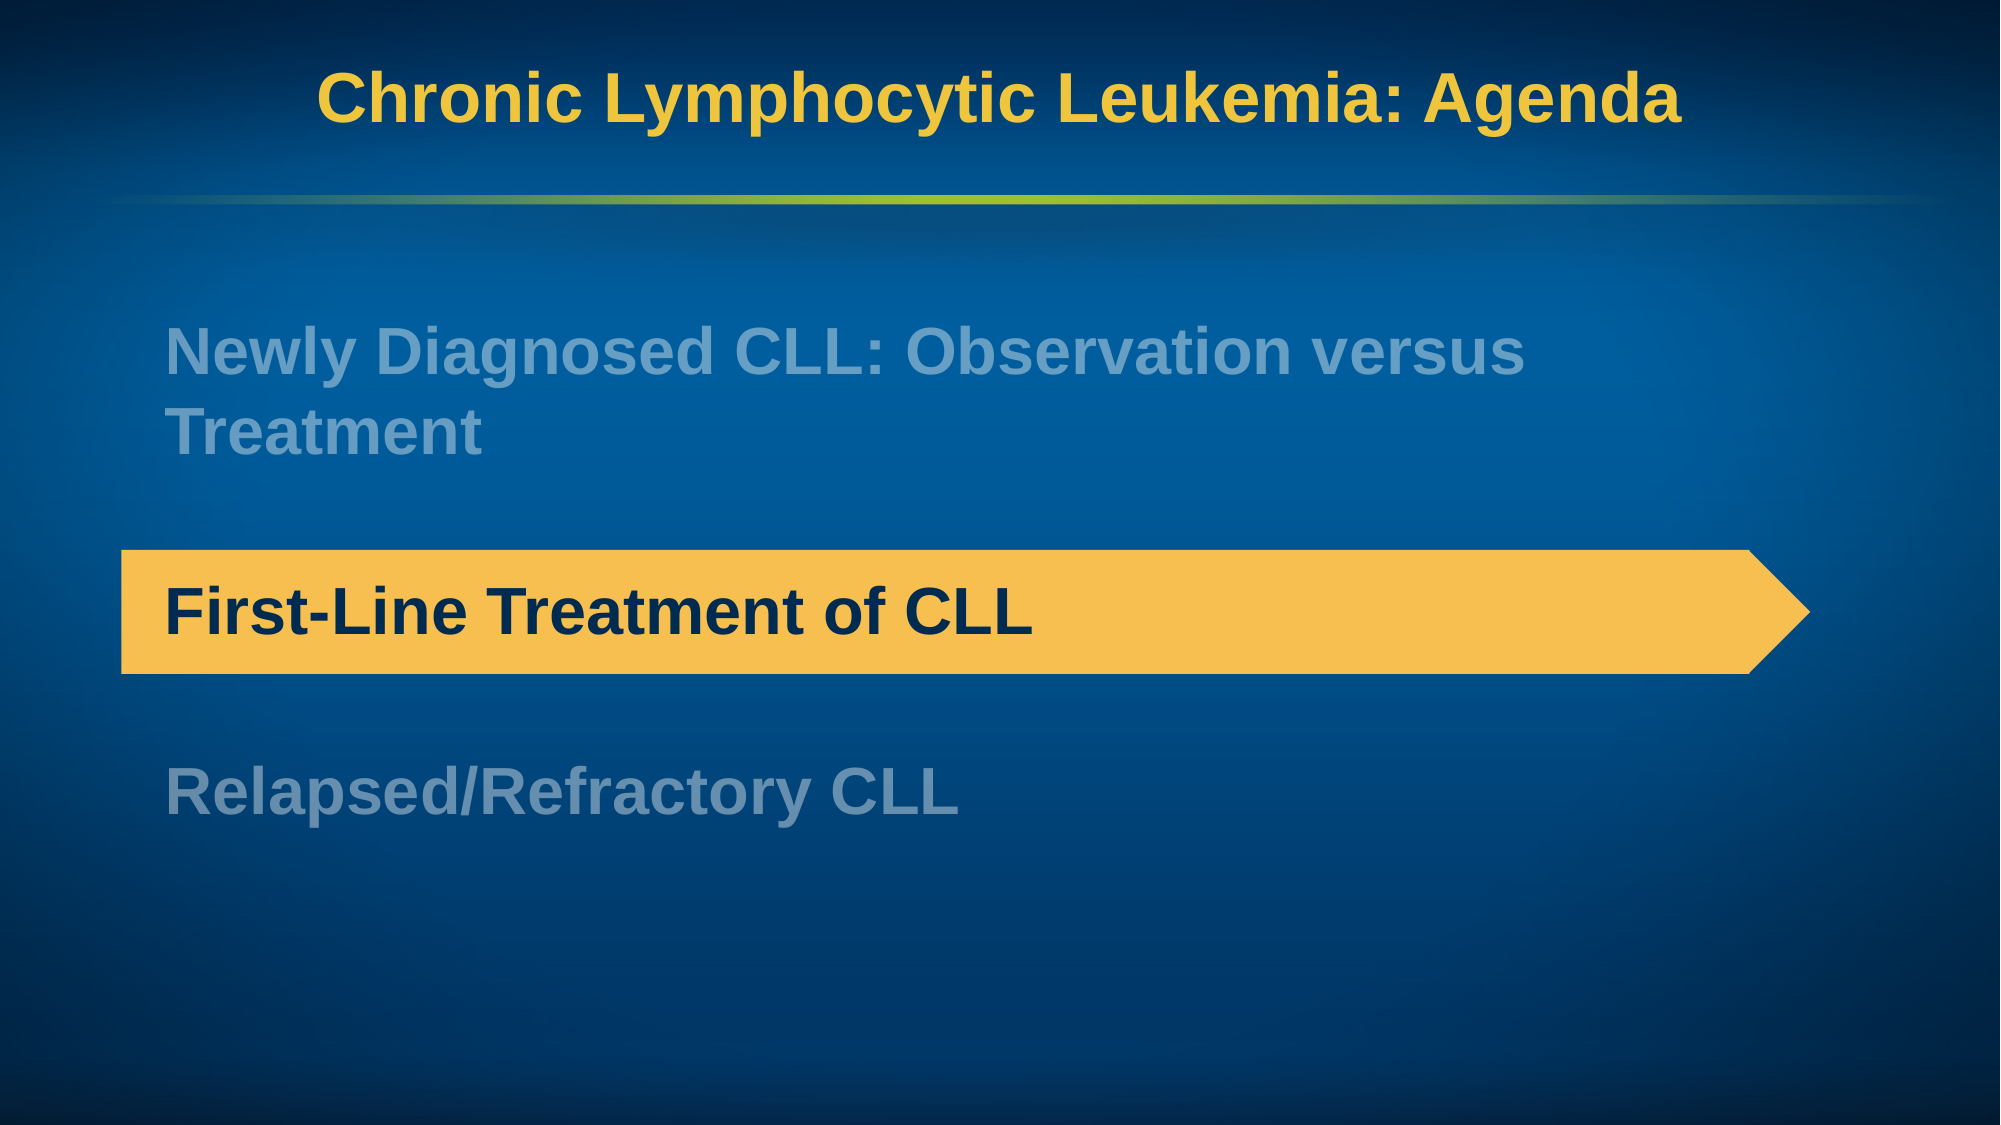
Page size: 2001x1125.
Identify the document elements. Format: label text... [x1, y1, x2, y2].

picture [0, 0, 2000, 1125]
text_box Newly Diagnosed CLL: Observation versus Treatment First-Line Treatment of CLL Relapsed/Refractory CLL [150, 300, 1850, 988]
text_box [121, 549, 1793, 675]
title Chronic Lymphocytic Leukemia: Agenda [99, 0, 1900, 188]
